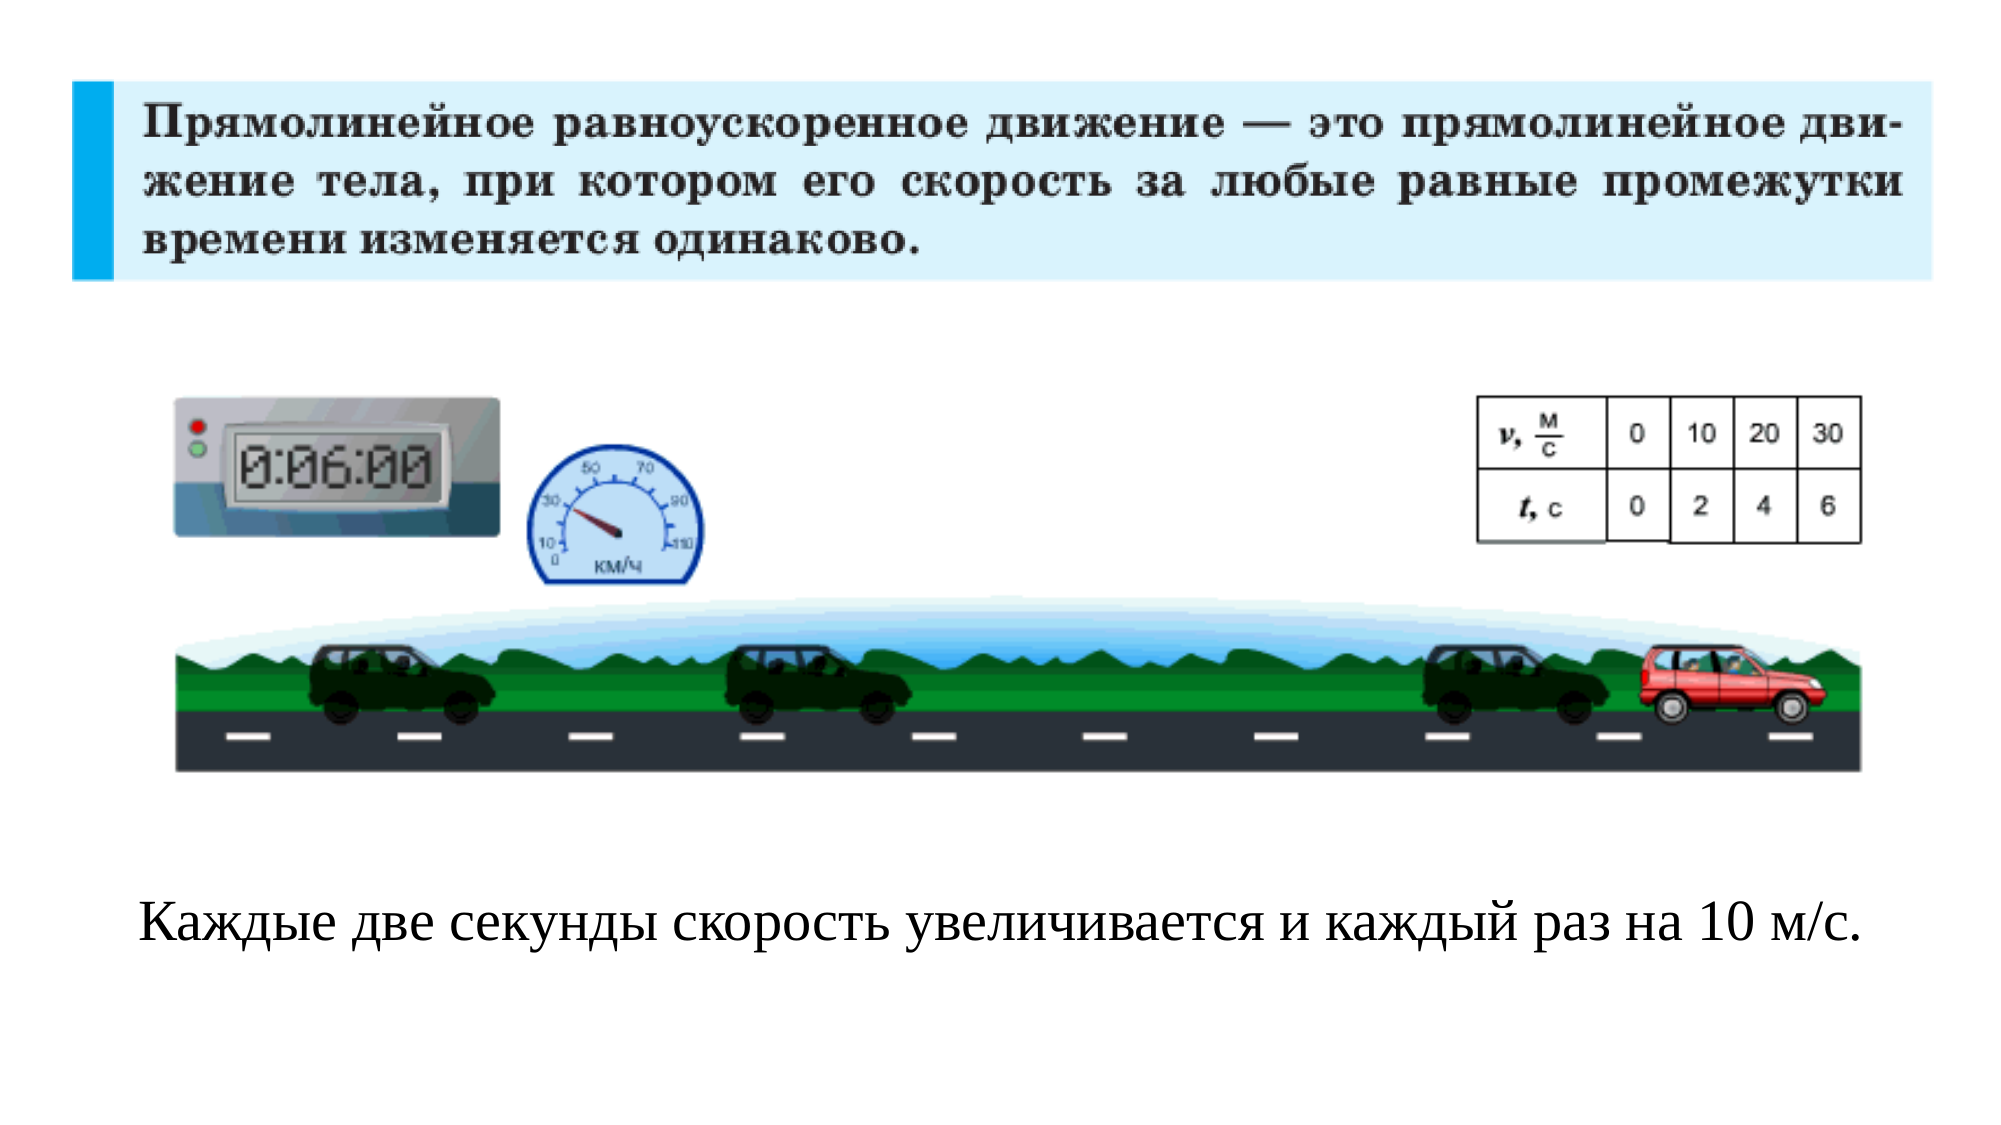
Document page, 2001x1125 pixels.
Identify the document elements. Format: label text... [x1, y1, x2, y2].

picture [164, 366, 1875, 789]
picture [58, 63, 1948, 299]
text_box Каждые две секунды скорость увеличивается и каждый раз на 10 м/с. [124, 874, 1916, 960]
